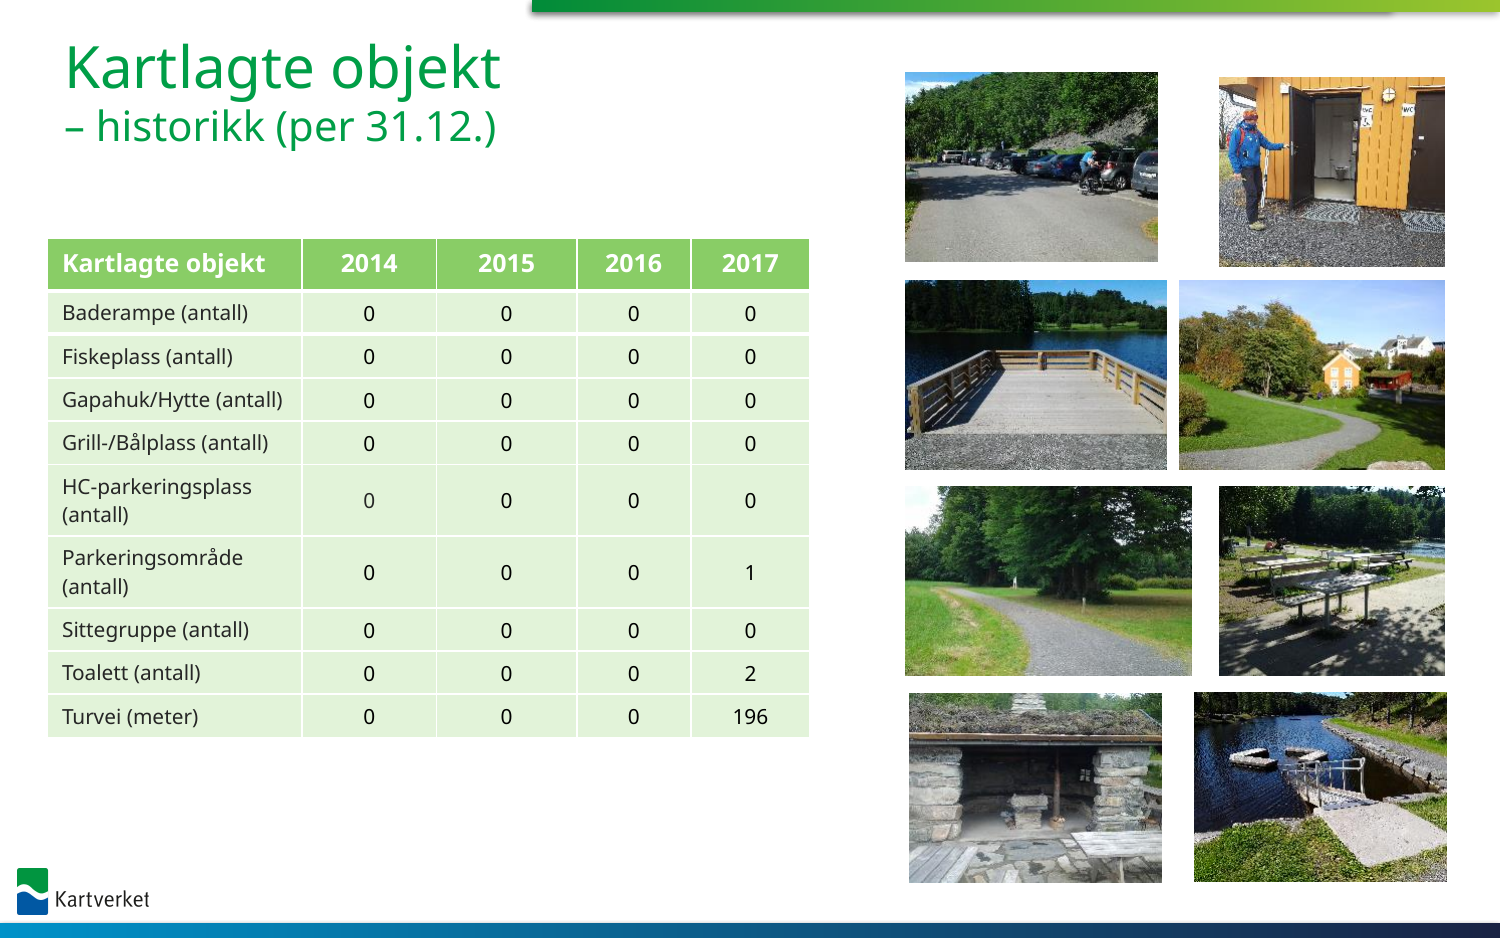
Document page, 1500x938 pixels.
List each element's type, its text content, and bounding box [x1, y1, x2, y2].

table_header 2015 [437, 239, 576, 289]
table_cell Baderampe (antall) [48, 293, 301, 332]
table_cell 0 [437, 695, 576, 737]
table_cell 0 [437, 379, 576, 420]
picture [909, 693, 1163, 884]
table_cell 0 [578, 695, 690, 737]
table_cell 0 [578, 652, 690, 693]
table_cell 0 [437, 293, 576, 332]
table_cell 0 [437, 422, 576, 464]
table_cell 0 [578, 422, 690, 464]
table_header 2014 [303, 239, 436, 289]
table_cell 0 [692, 609, 809, 650]
table_cell 0 [303, 652, 436, 693]
picture [1194, 692, 1448, 882]
picture [905, 486, 1193, 676]
picture [1179, 280, 1445, 470]
table_cell 0 [692, 379, 809, 420]
table_cell Sittegruppe (antall) [48, 609, 301, 650]
table_cell 0 [578, 609, 690, 650]
table_cell Toalett (antall) [48, 652, 301, 693]
table_cell 0 [303, 422, 436, 464]
table_cell 0 [578, 379, 690, 420]
picture [905, 72, 1158, 262]
table_cell 1 [692, 537, 809, 607]
table_cell 0 [437, 537, 576, 607]
text_box Kartlagte objekt – historikk (per 31.12.) [49, 14, 1431, 158]
table_cell 0 [303, 609, 436, 650]
table_cell 2 [692, 652, 809, 693]
table_cell 0 [437, 609, 576, 650]
table_cell 0 [692, 336, 809, 377]
table_cell 0 [692, 293, 809, 332]
table_cell 196 [692, 695, 809, 737]
picture [905, 280, 1167, 470]
table_cell Parkeringsområde (antall) [48, 537, 301, 607]
table_cell 0 [578, 336, 690, 377]
table_cell 0 [692, 422, 809, 464]
table_cell Gapahuk/Hytte (antall) [48, 379, 301, 420]
table_cell 0 [303, 293, 436, 332]
picture [1219, 486, 1445, 676]
table_header 2016 [578, 239, 690, 289]
table_cell 0 [578, 293, 690, 332]
table_cell 0 [578, 537, 690, 607]
table_header 2017 [692, 239, 809, 289]
table_cell 0 [437, 652, 576, 693]
picture [1219, 77, 1445, 267]
table_cell 0 [437, 336, 576, 377]
table_cell 0 [578, 465, 690, 535]
table_cell Turvei (meter) [48, 695, 301, 737]
table_cell 0 [437, 465, 576, 535]
table_cell 0 [303, 336, 436, 377]
table_cell 0 [303, 537, 436, 607]
table_cell 0 [303, 379, 436, 420]
table_cell 0 [692, 465, 809, 535]
table_header Kartlagte objekt [48, 239, 301, 289]
table_cell 0 [303, 465, 436, 535]
table_cell Fiskeplass (antall) [48, 336, 301, 377]
table_cell 0 [303, 695, 436, 737]
table_cell Grill-/Bålplass (antall) [48, 422, 301, 464]
table_cell HC-parkeringsplass (antall) [48, 465, 301, 535]
